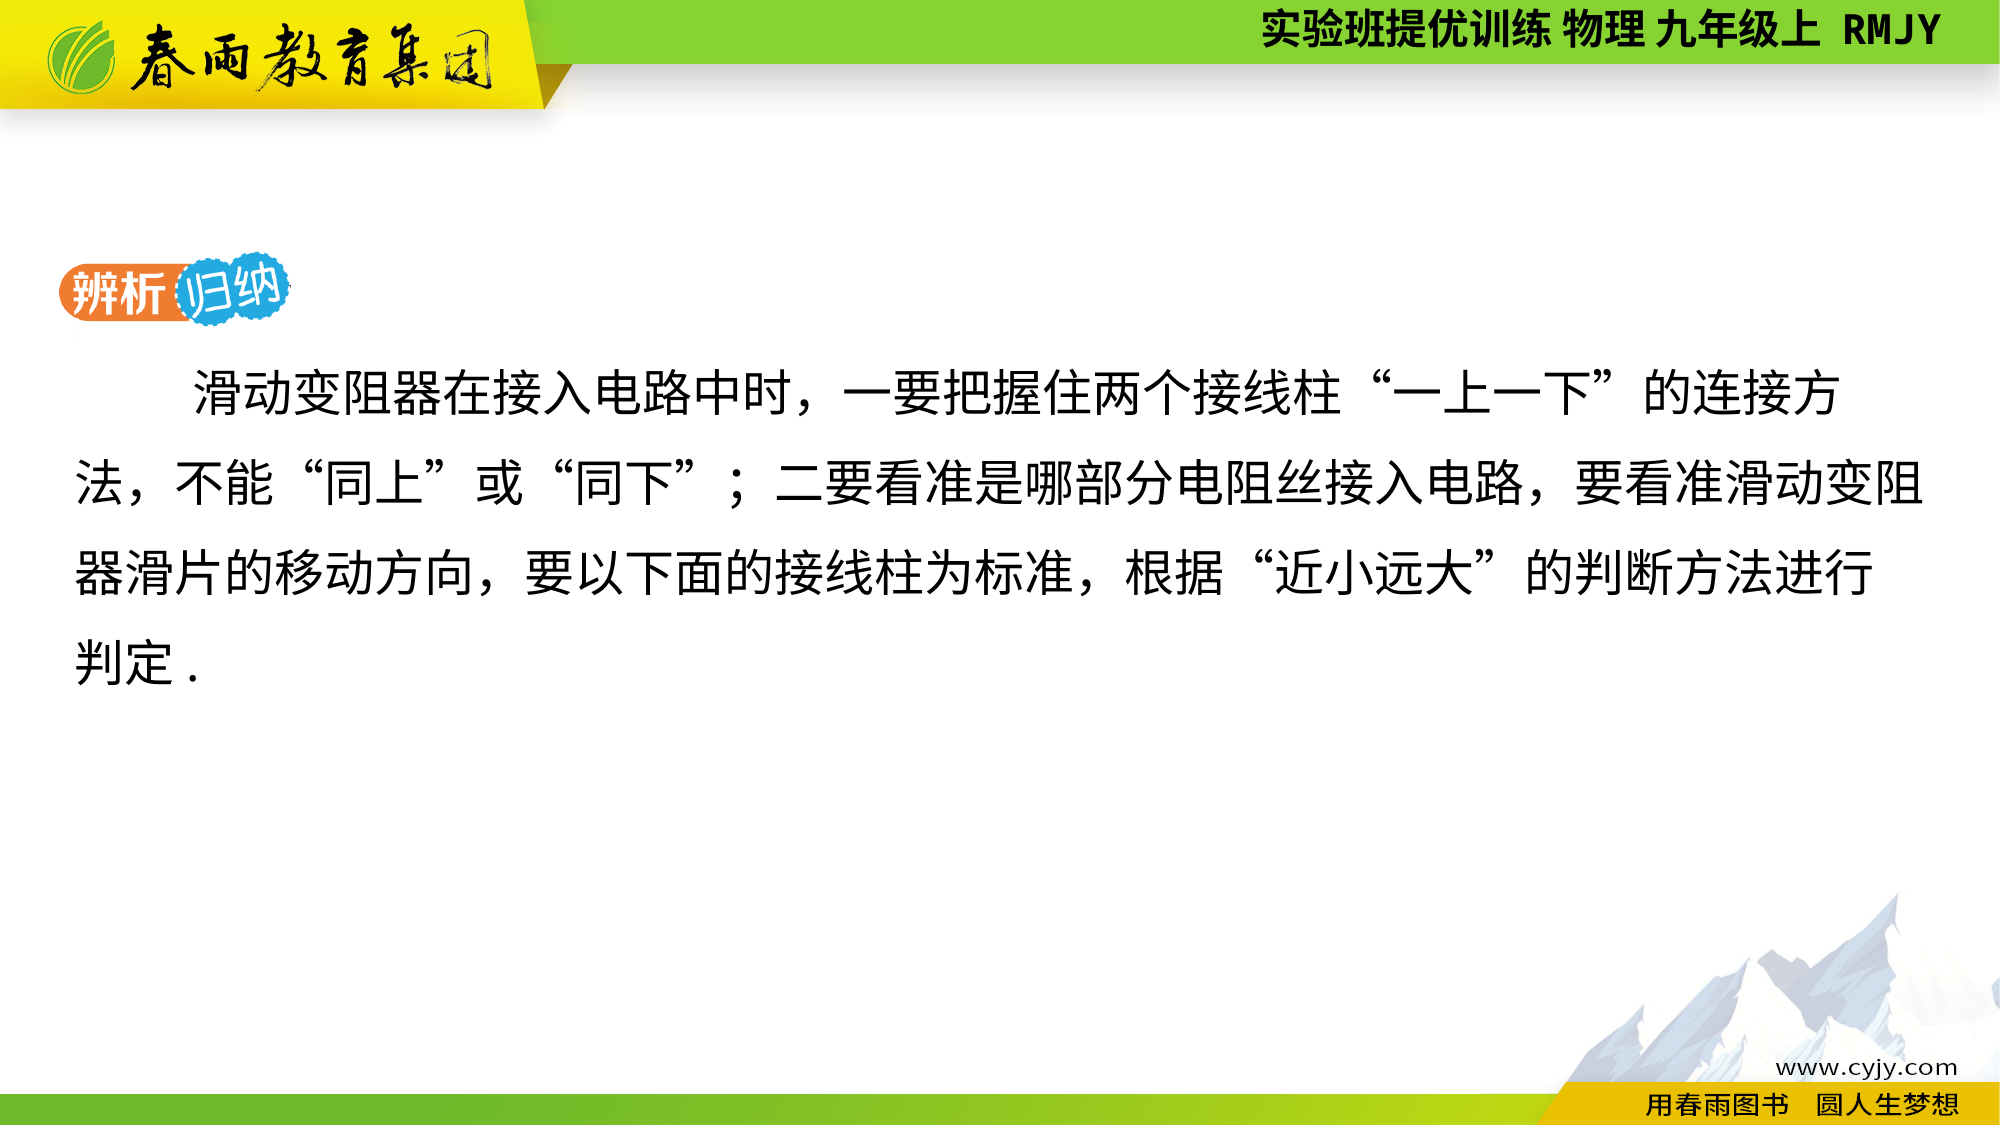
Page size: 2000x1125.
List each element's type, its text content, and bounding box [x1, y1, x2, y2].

picture [0, 0, 2000, 1125]
list 滑动变阻器在接入电路中时，一要把握住两个接线柱“一上一下”的连接方法，不能“同上”或“同下”；二要看准是哪部分电阻丝接入电路，要看准滑动变阻器滑片的移动方向，要以下面的接线柱为标准，根据“近小远大”的判断方法进行 判定. [59, 324, 1944, 692]
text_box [58, 250, 292, 340]
